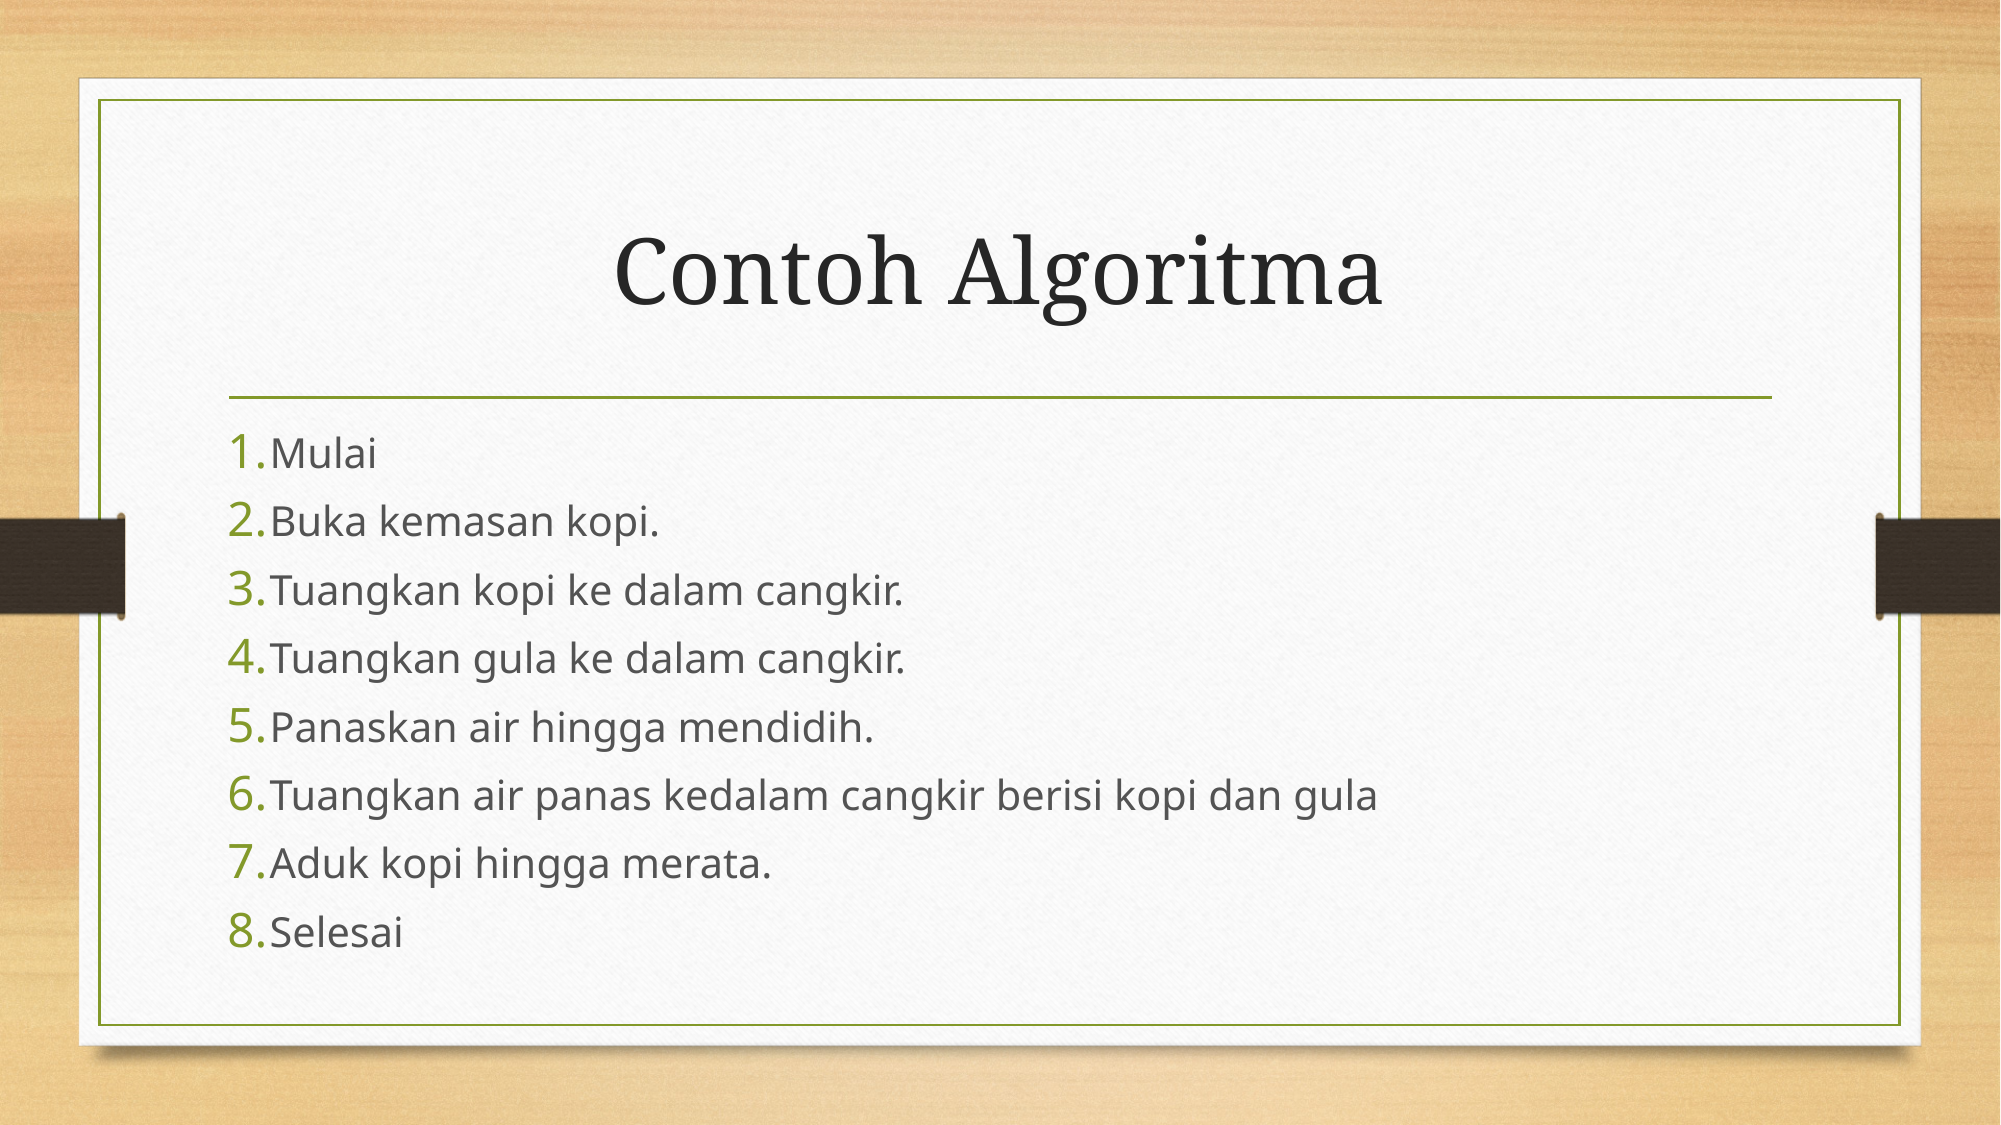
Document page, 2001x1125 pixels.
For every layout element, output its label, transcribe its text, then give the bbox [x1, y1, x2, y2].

title Contoh Algoritma [212, 161, 1788, 375]
picture [0, 0, 2001, 1125]
list Mulai Buka kemasan kopi. Tuangkan kopi ke dalam cangkir. Tuangkan gula ke dalam cangkir. Panaskan air hingga mendidih. Tuangkan air panas kedalam cangkir berisi kopi dan gula Aduk kopi hingga merata. Selesai [212, 419, 1788, 964]
